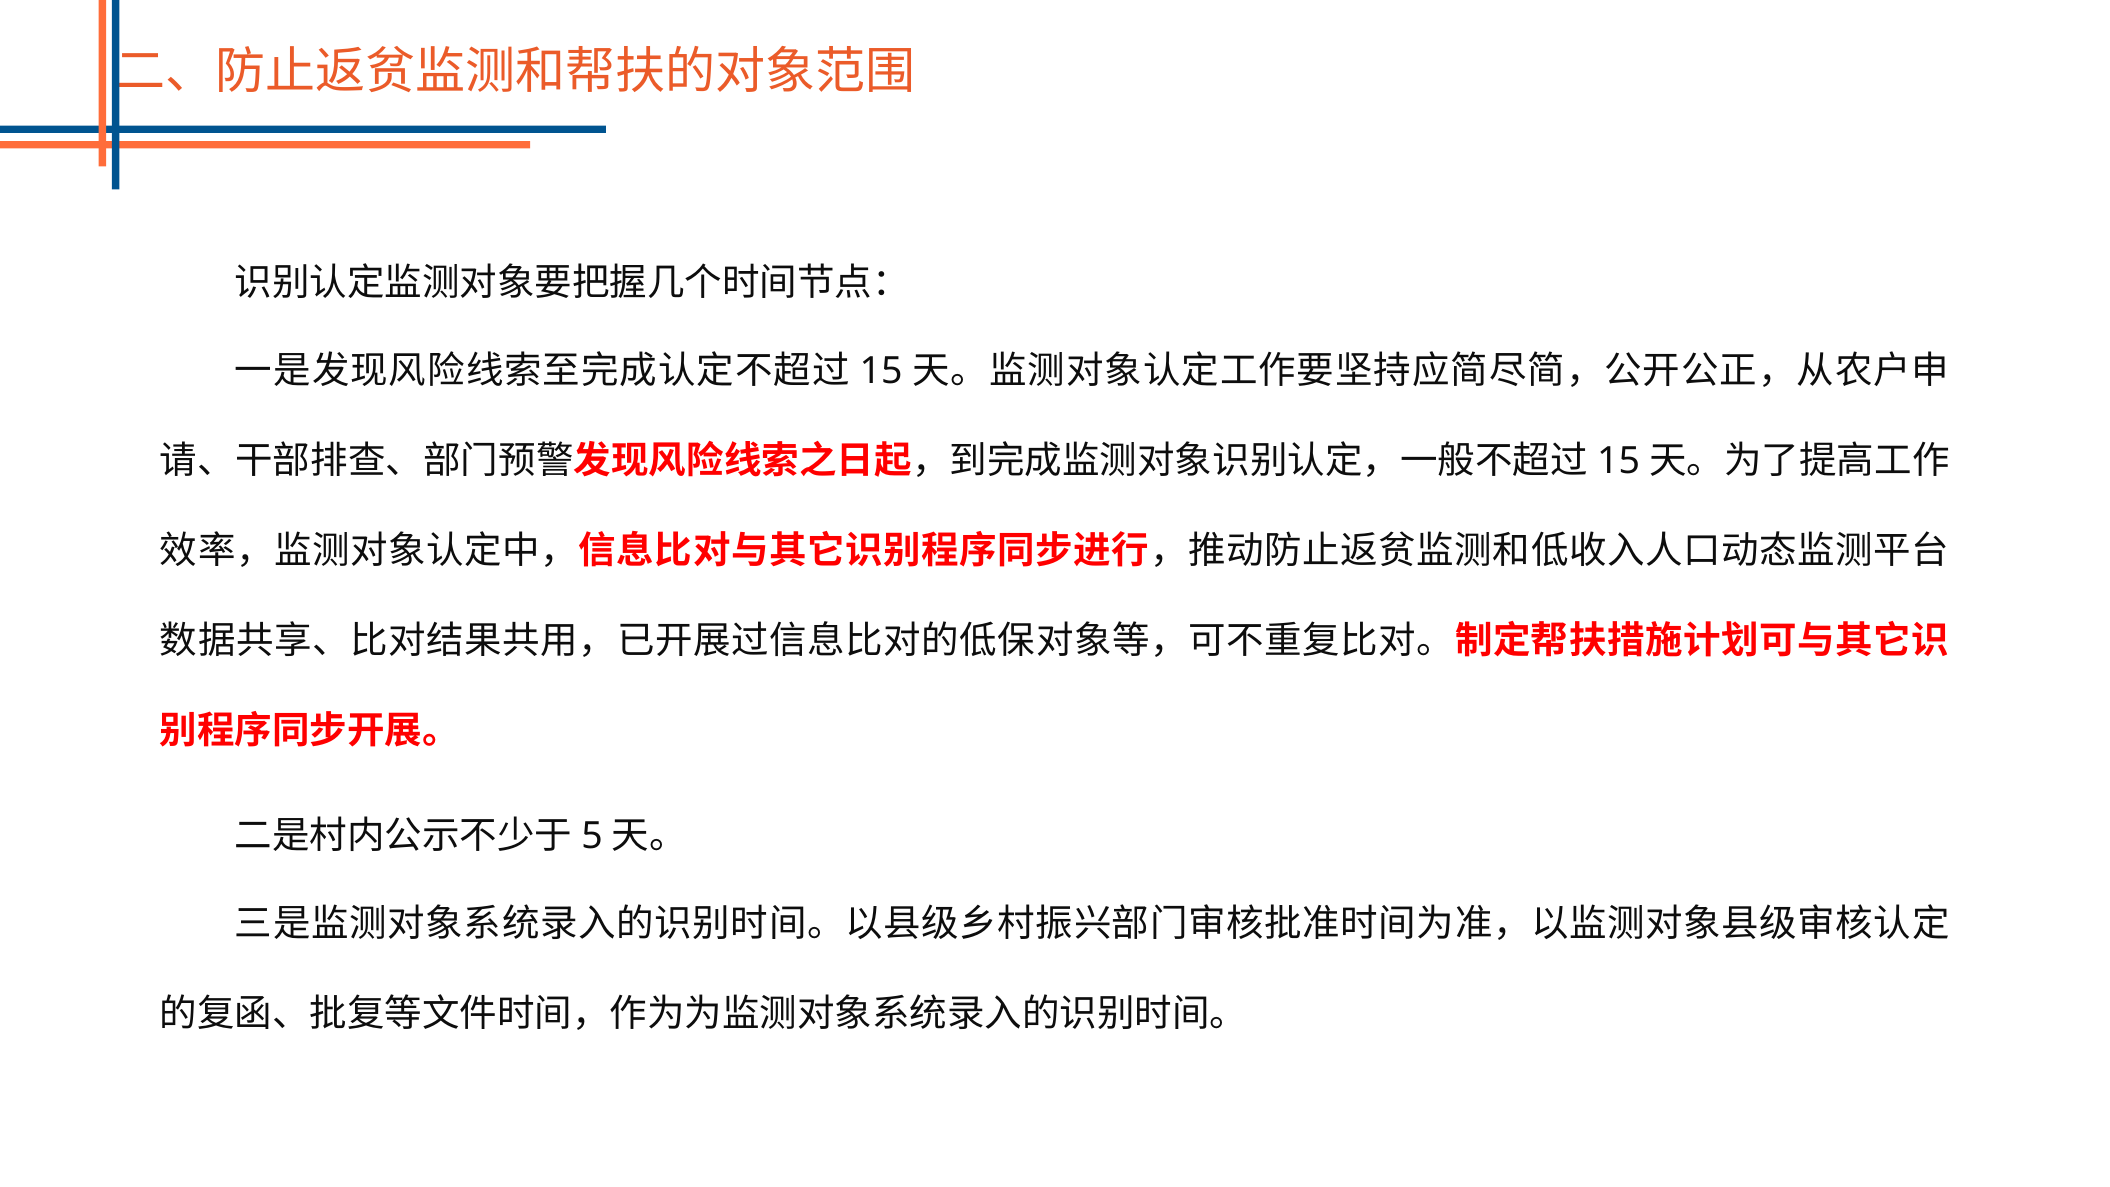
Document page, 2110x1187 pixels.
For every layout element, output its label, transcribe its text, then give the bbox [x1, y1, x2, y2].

text_box 二是村内公示不少于5天。 [145, 758, 1965, 847]
text_box 一是发现风险线索至完成认定不超过15天。监测对象认定工作要坚持应简尽简，公开公正，从农户申请、干部排查、部门预警发现风险线索之日起，到完成监测对象识别认定，一般不超过15天。为了提高工作效率，监测对象认定中，信息比对与其它识别程序同步进行，推动防止返贫监测和低收入人口动态监测平台数据共享、比对结果共用，已开展过信息比对的低保对象等，可不重复比对。制定帮扶措施计划可与其它识别程序同步开展。 [145, 293, 1965, 758]
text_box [0, 0, 1432, 190]
text_box 识别认定监测对象要把握几个时间节点： [145, 205, 1633, 293]
text_box 三是监测对象系统录入的识别时间。以县级乡村振兴部门审核批准时间为准，以监测对象县级审核认定的复函、批复等文件时间，作为为监测对象系统录入的识别时间。 [145, 847, 1965, 1042]
